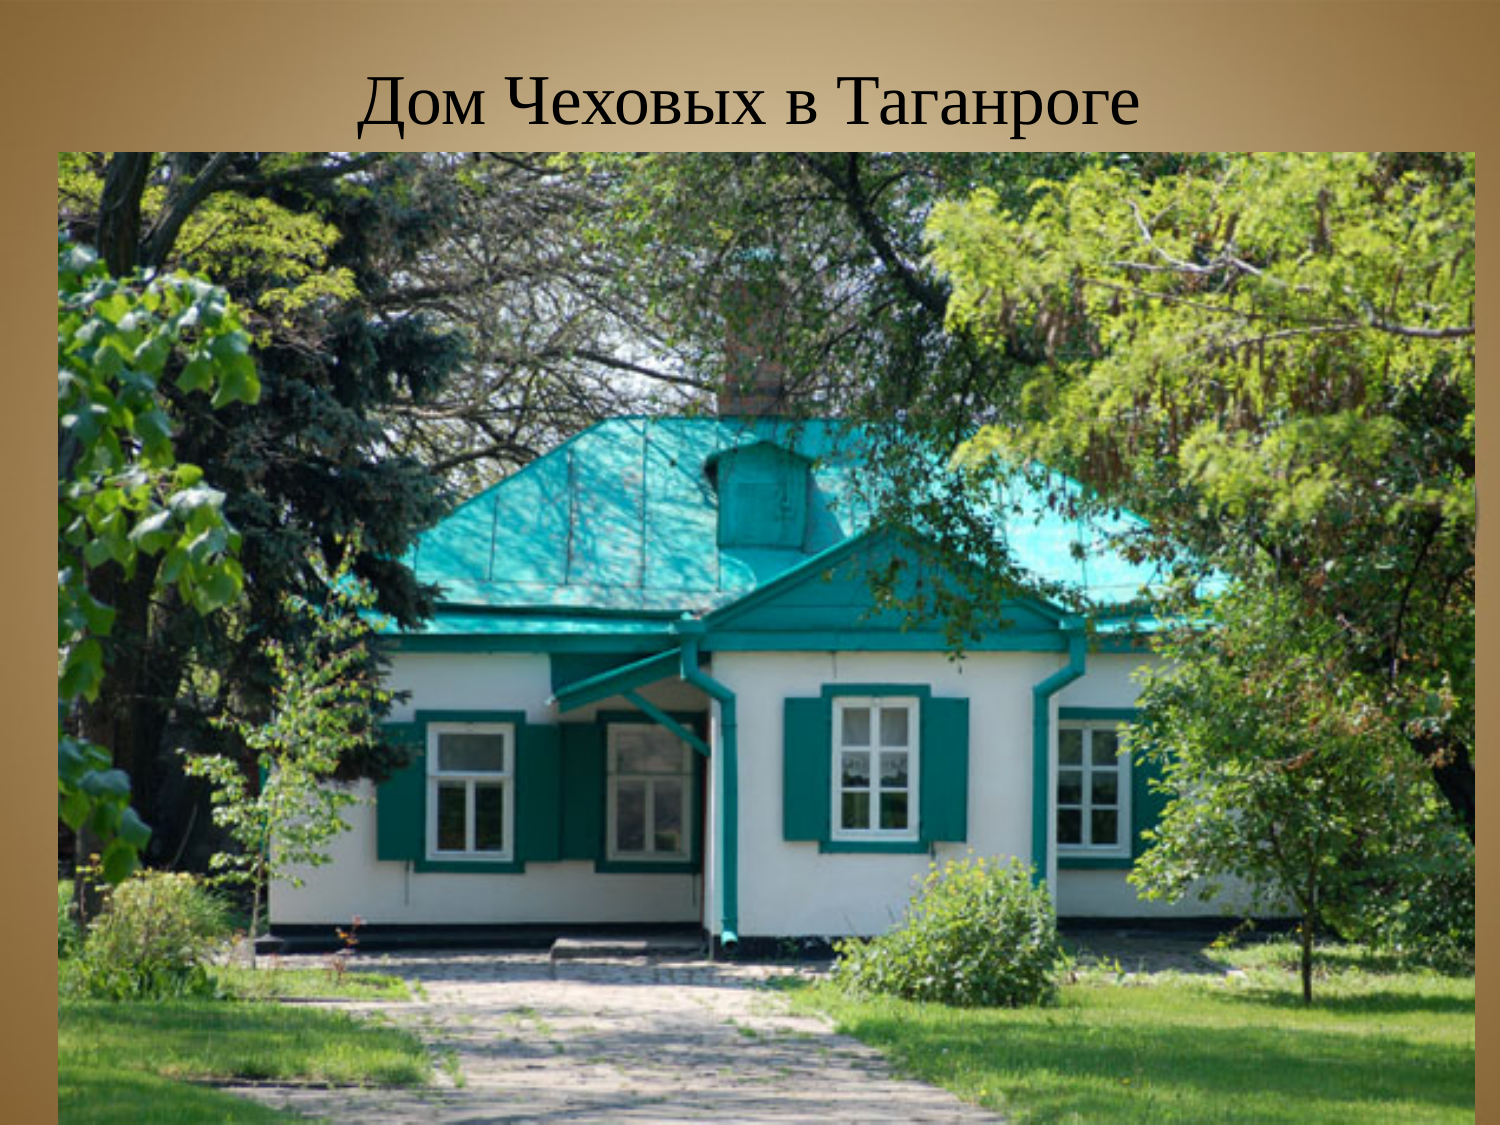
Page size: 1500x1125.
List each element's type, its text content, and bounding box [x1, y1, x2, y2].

title Дом Чеховых в Таганроге [75, 45, 1425, 150]
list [58, 152, 1475, 1125]
picture [0, 0, 1500, 1125]
